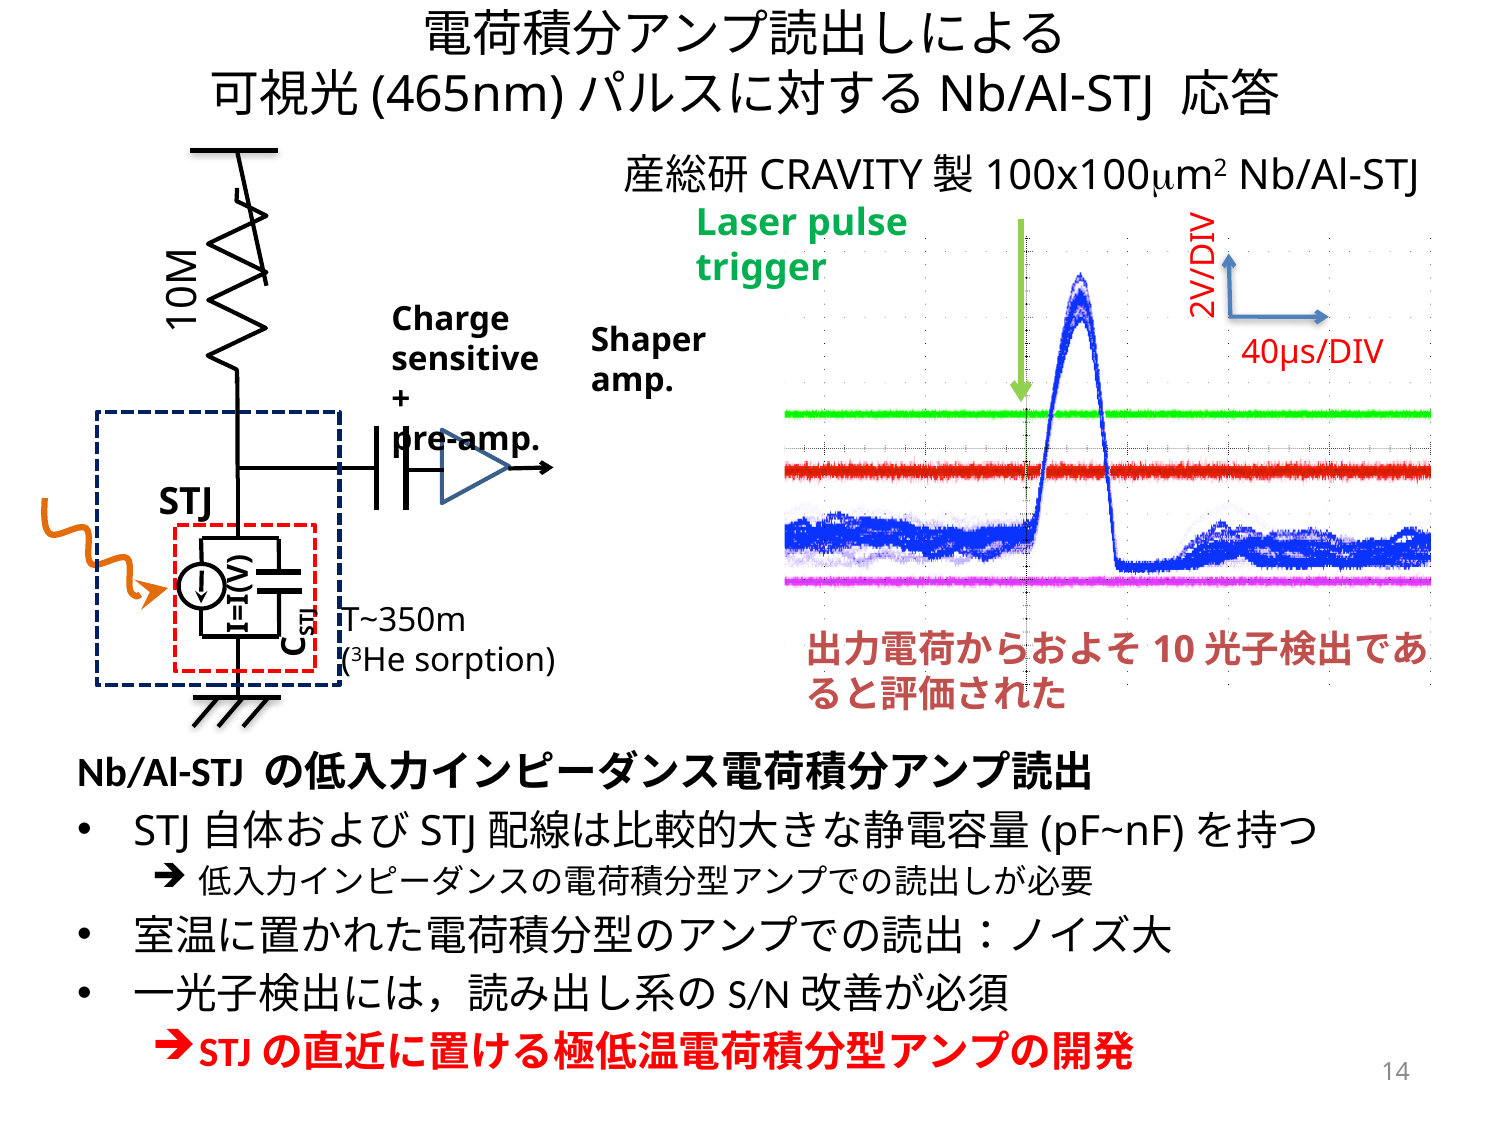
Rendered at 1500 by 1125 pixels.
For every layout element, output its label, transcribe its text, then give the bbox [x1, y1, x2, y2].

text_box Laser pulse trigger [780, 205, 1023, 237]
slide_number 14 [1074, 1042, 1425, 1103]
text_box Nb/Al-STJ の低入力インピーダンス電荷積分アンプ読出 STJ自体およびSTJ配線は比較的大きな静電容量(pF~nF)を持つ 低入力インピーダンスの電荷積分型アンプでの読出しが必要 室温に置かれた電荷積分型のアンプでの読出：ノイズ大 一光子検出には，読み出し系のS/N改善が必須 STJの直近に置ける極低温電荷積分型アンプの開発 [62, 737, 1397, 1086]
text_box 出力電荷からおよそ10光子検出であると評価された [790, 617, 1473, 723]
text_box 2V/DIV [1173, 205, 1228, 235]
title 電荷積分アンプ読出しによる 可視光(465nm)パルスに対するNb/Al-STJ 応答 [17, 14, 1473, 109]
text_box 産総研CRAVITY製100x100m2 Nb/Al-STJ [609, 140, 1435, 205]
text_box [22, 150, 775, 727]
picture [784, 236, 1431, 691]
